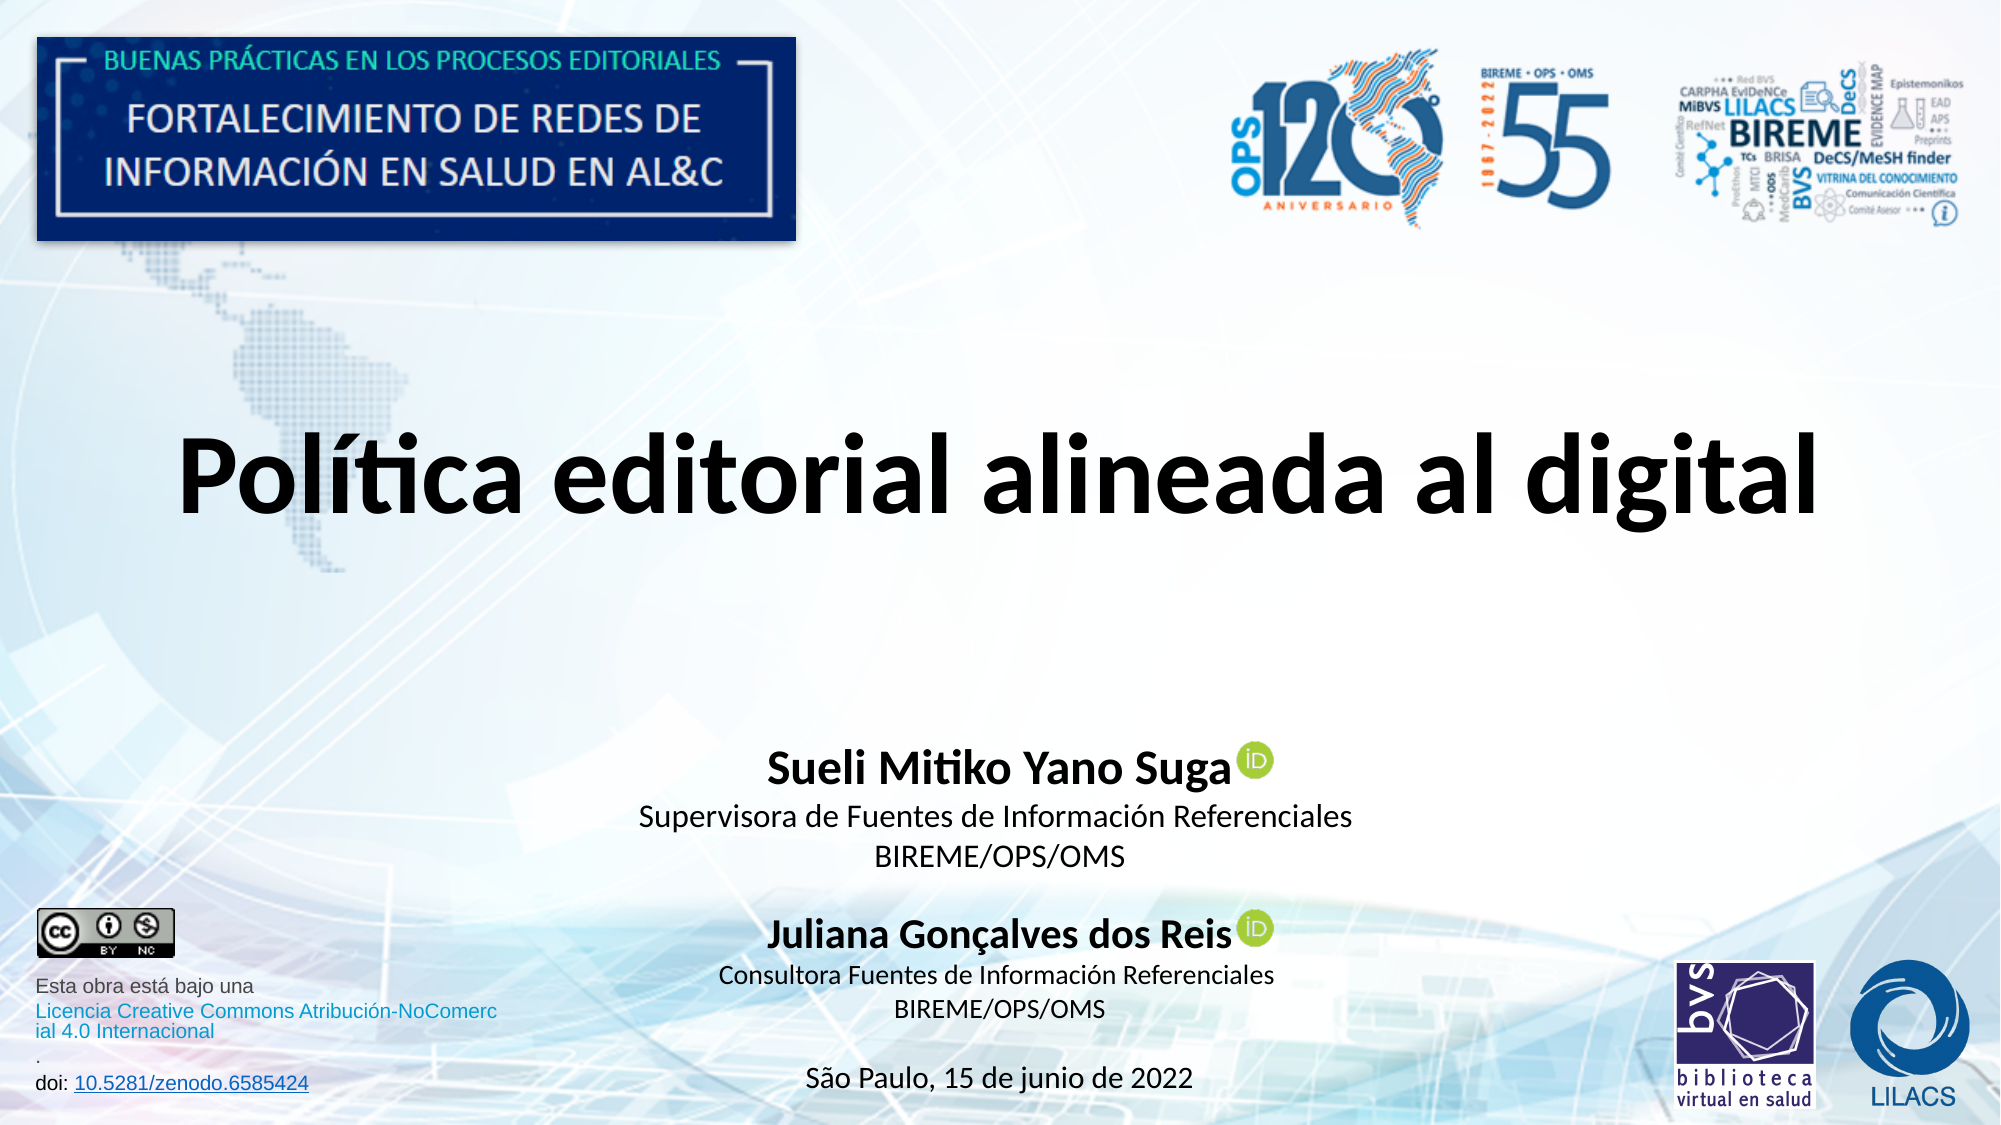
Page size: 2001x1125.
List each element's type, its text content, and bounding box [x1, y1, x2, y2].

text_box doi: 10.5281/zenodo.6585424 [20, 1063, 339, 1103]
title Política editorial alineada al digital [161, 352, 1839, 601]
text_box Esta obra está bajo una Licencia Creative Commons Atribución-NoComercial 4.0 Internacional. [20, 957, 513, 1063]
subtitle Sueli Mitiko Yano Suga Supervisora de Fuentes de Información Referenciales BIREME/OPS/OMS Juliana Gonçalves dos Reis Consultora Fuentes de Información Referenciales BIREME/OPS/OMS São Paulo, 15 de junio de 2022 [249, 628, 1750, 1103]
picture [0, 0, 2001, 1125]
